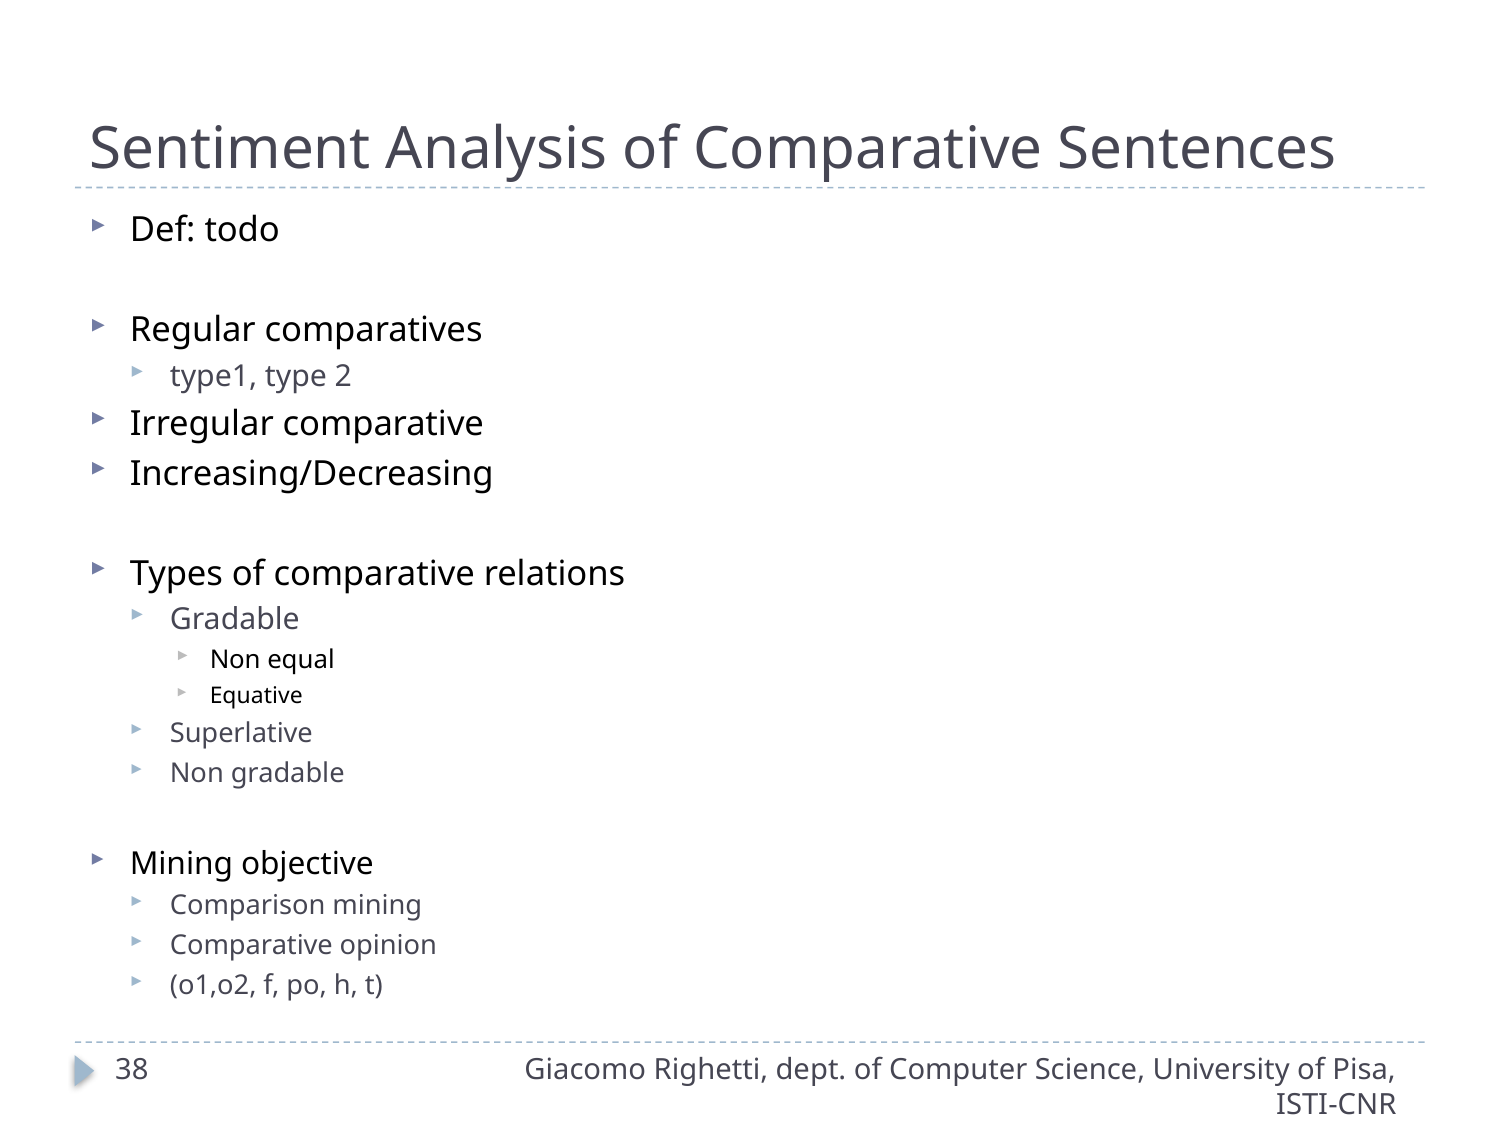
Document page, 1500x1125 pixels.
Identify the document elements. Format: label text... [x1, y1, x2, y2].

slide_number 38 [100, 1042, 426, 1103]
footer Giacomo Righetti, dept. of Computer Science, University of Pisa, ISTI-CNR [475, 1042, 1412, 1125]
title Sentiment Analysis of Comparative Sentences [75, 24, 1425, 188]
list Def: todo Regular comparatives type1, type 2 Irregular comparative Increasing/Decreasing Types of comparative relations Gradable Non equal Equative Superlative Non gradable Mining objective Comparison mining Comparative opinion (o1,o2, f, po, h, t) [75, 200, 1425, 1010]
